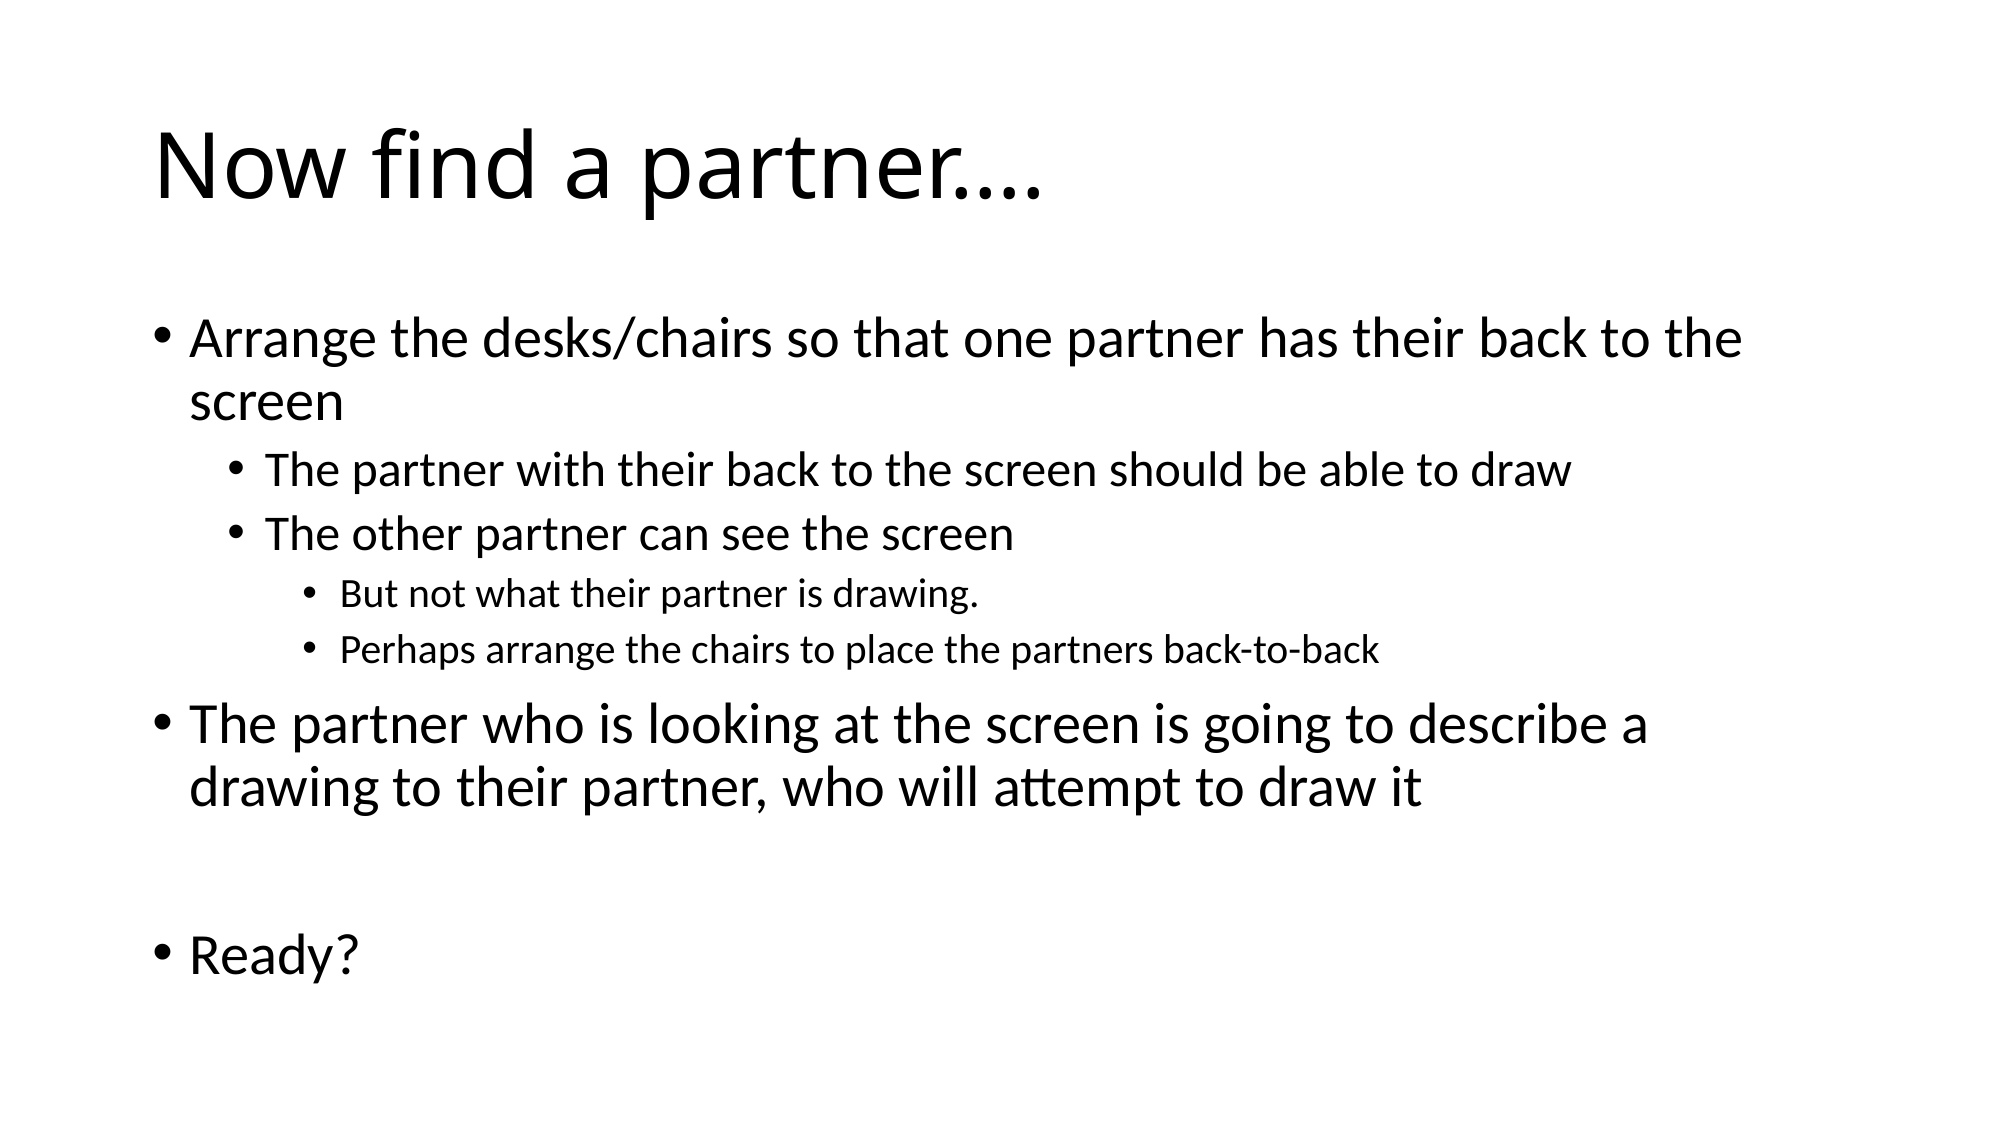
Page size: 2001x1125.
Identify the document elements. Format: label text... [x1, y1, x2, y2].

list Arrange the desks/chairs so that one partner has their back to the screen The partner with their back to the screen should be able to draw The other partner can see the screen But not what their partner is drawing. Perhaps arrange the chairs to place the partners back-to-back The partner who is looking at the screen is going to describe a drawing to their partner, who will attempt to draw it Ready? [137, 299, 1863, 1014]
title Now find a partner…. [137, 59, 1863, 278]
